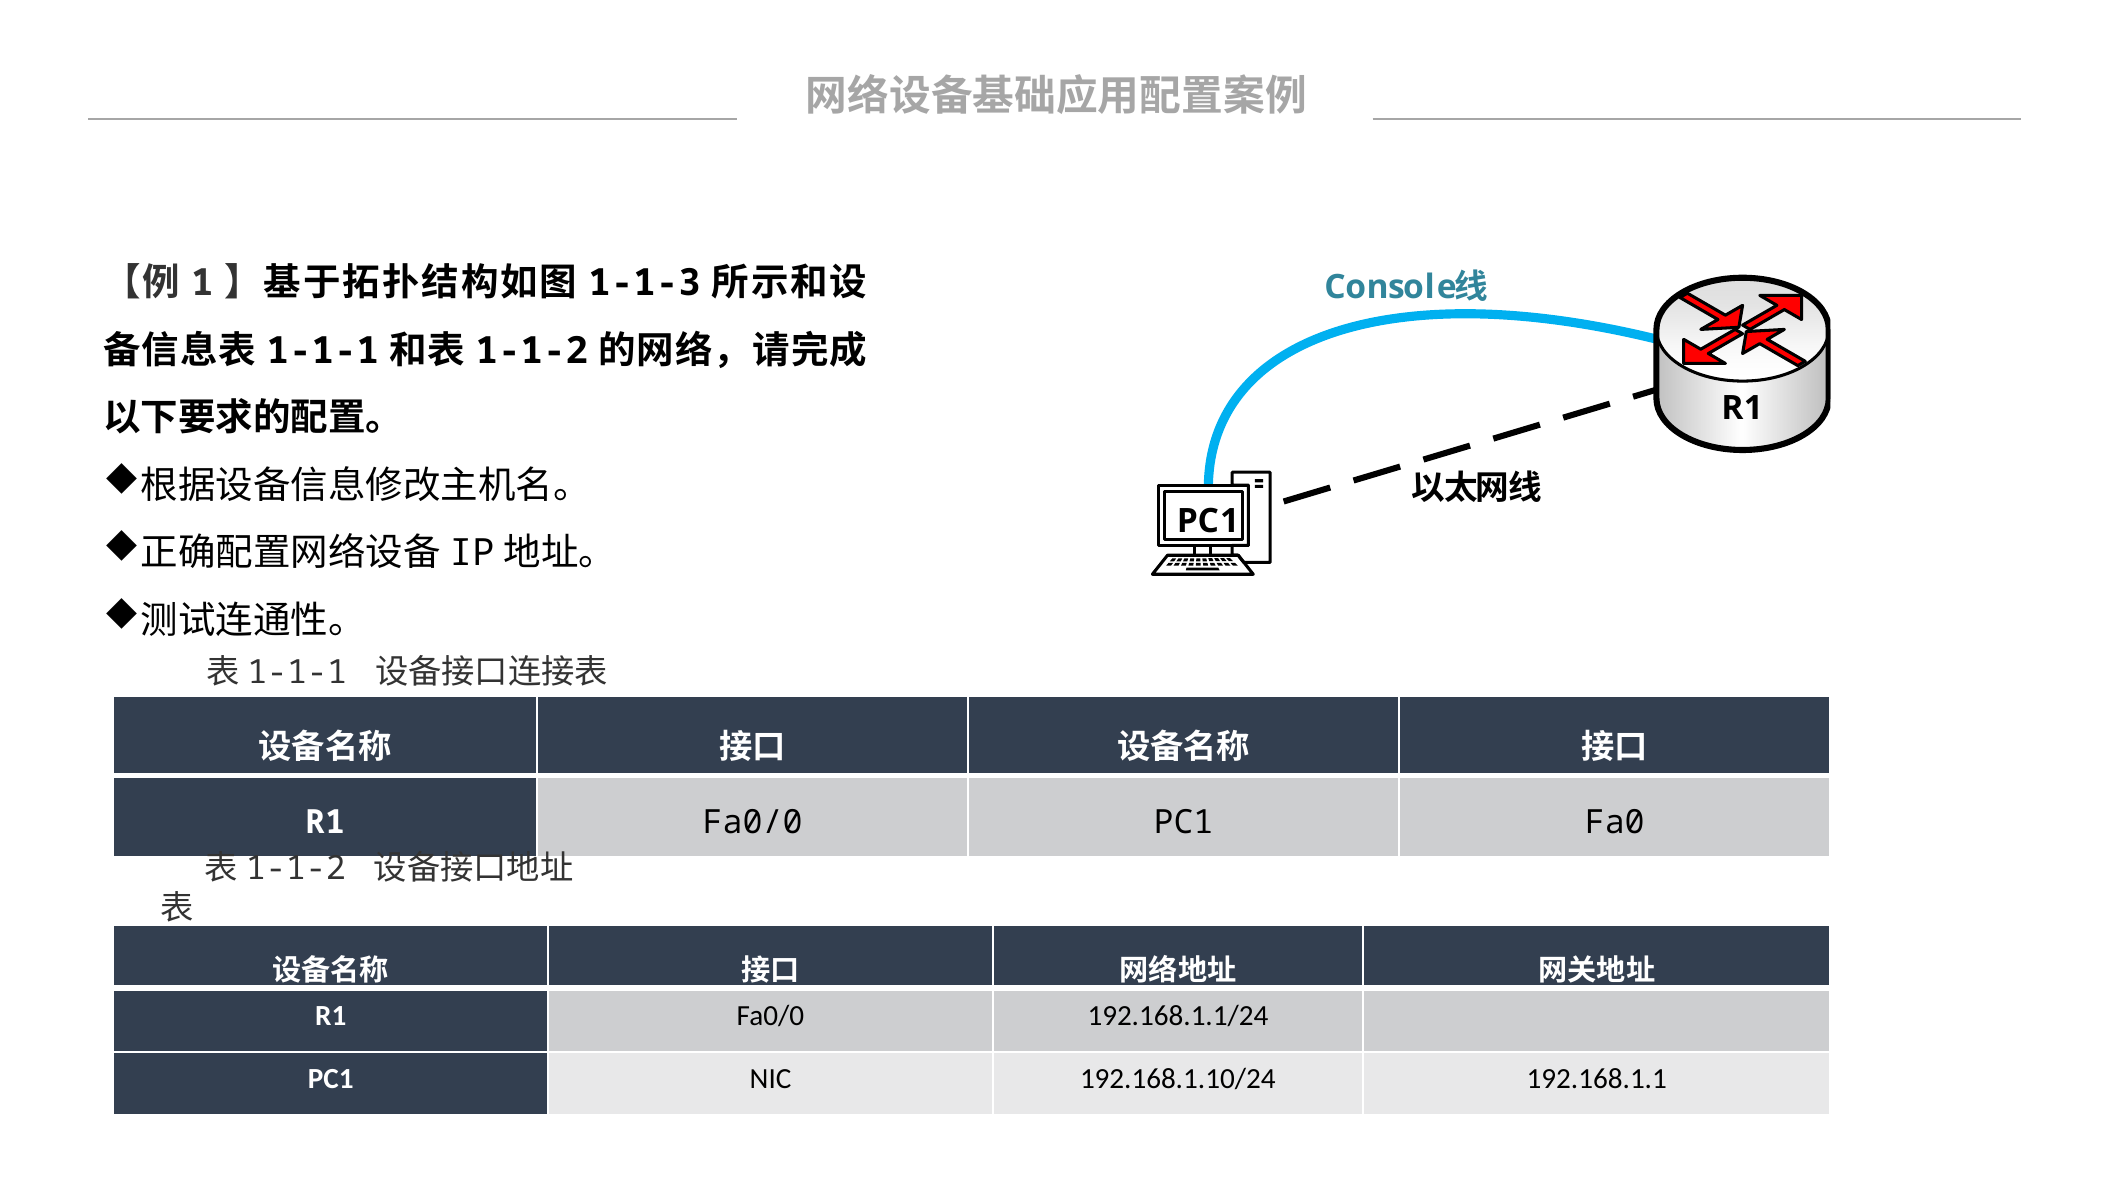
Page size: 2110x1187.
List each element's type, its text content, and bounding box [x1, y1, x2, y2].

table_cell Fa0/0 [549, 991, 992, 1051]
table_header 网关地址 [1364, 926, 1829, 985]
text_box 【例1】基于拓扑结构如图1-1-3所示和设备信息表1-1-1和表1-1-2的网络，请完成以下要求的配置。 根据设备信息修改主机名。 正确配置网络设备IP地址。 测试连通性。 [88, 228, 883, 648]
table_cell R1 [114, 991, 547, 1051]
table_cell Fa0 [1400, 778, 1829, 856]
table_cell 192.168.1.10/24 [994, 1053, 1362, 1114]
text_box 网络设备基础应用配置案例 [732, 68, 1381, 119]
table_header 设备名称 [114, 926, 547, 985]
table_cell PC1 [969, 778, 1398, 856]
table_cell 192.168.1.1/24 [994, 991, 1362, 1051]
table_header 接口 [549, 926, 992, 985]
text_box 表1-1-2 设备接口地址表 [145, 838, 591, 925]
table_cell NIC [549, 1053, 992, 1114]
text_box 表1-1-1 设备接口连接表 [147, 642, 710, 698]
table_header 设备名称 [969, 697, 1398, 773]
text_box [1143, 218, 1831, 663]
table_cell R1 [114, 778, 536, 856]
table_header 网络地址 [994, 926, 1362, 985]
table_header 接口 [538, 697, 967, 773]
table_cell [1364, 991, 1829, 1051]
table_header 接口 [1400, 697, 1829, 773]
table_cell Fa0/0 [538, 778, 967, 856]
table_header 设备名称 [114, 697, 536, 773]
table_cell PC1 [114, 1053, 547, 1114]
table_cell 192.168.1.1 [1364, 1053, 1829, 1114]
